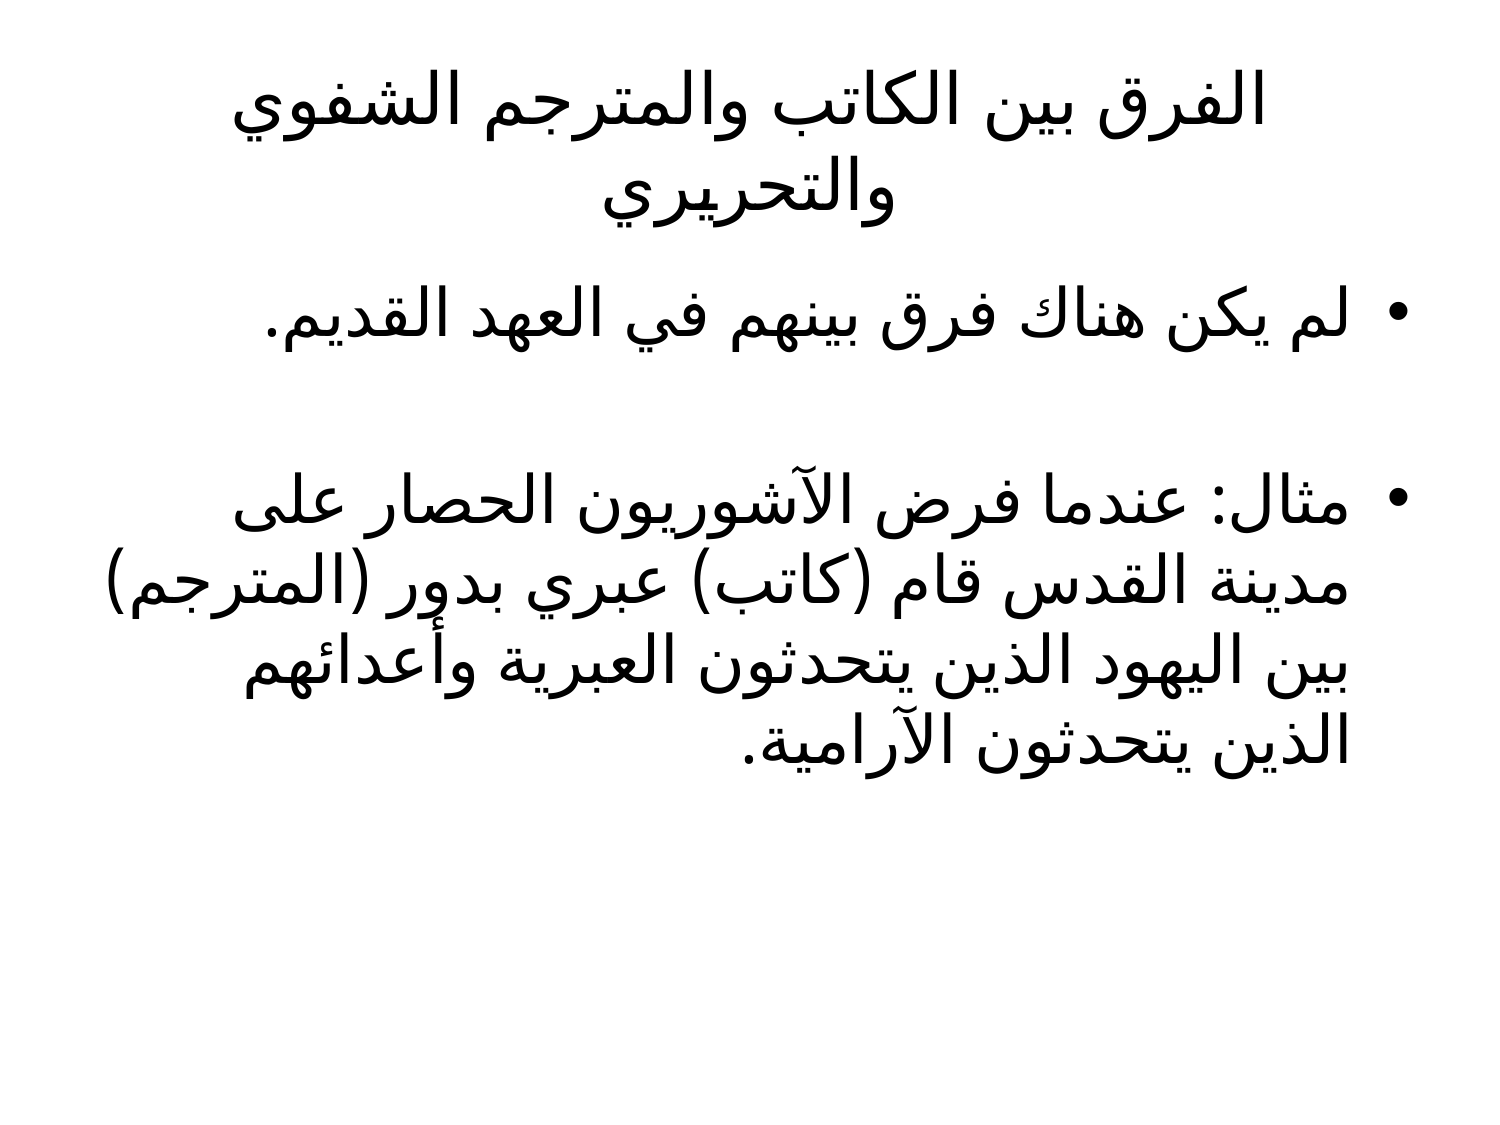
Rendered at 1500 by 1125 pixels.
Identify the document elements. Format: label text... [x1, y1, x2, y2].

list لم يكن هناك فرق بينهم في العهد القديم. مثال: عندما فرض الآشوريون الحصار على مدينة القدس قام (كاتب) عبري بدور (المترجم) بين اليهود الذين يتحدثون العبرية وأعدائهم الذين يتحدثون الآرامية. [75, 262, 1425, 1005]
title الفرق بين الكاتب والمترجم الشفوي والتحريري [75, 45, 1425, 233]
